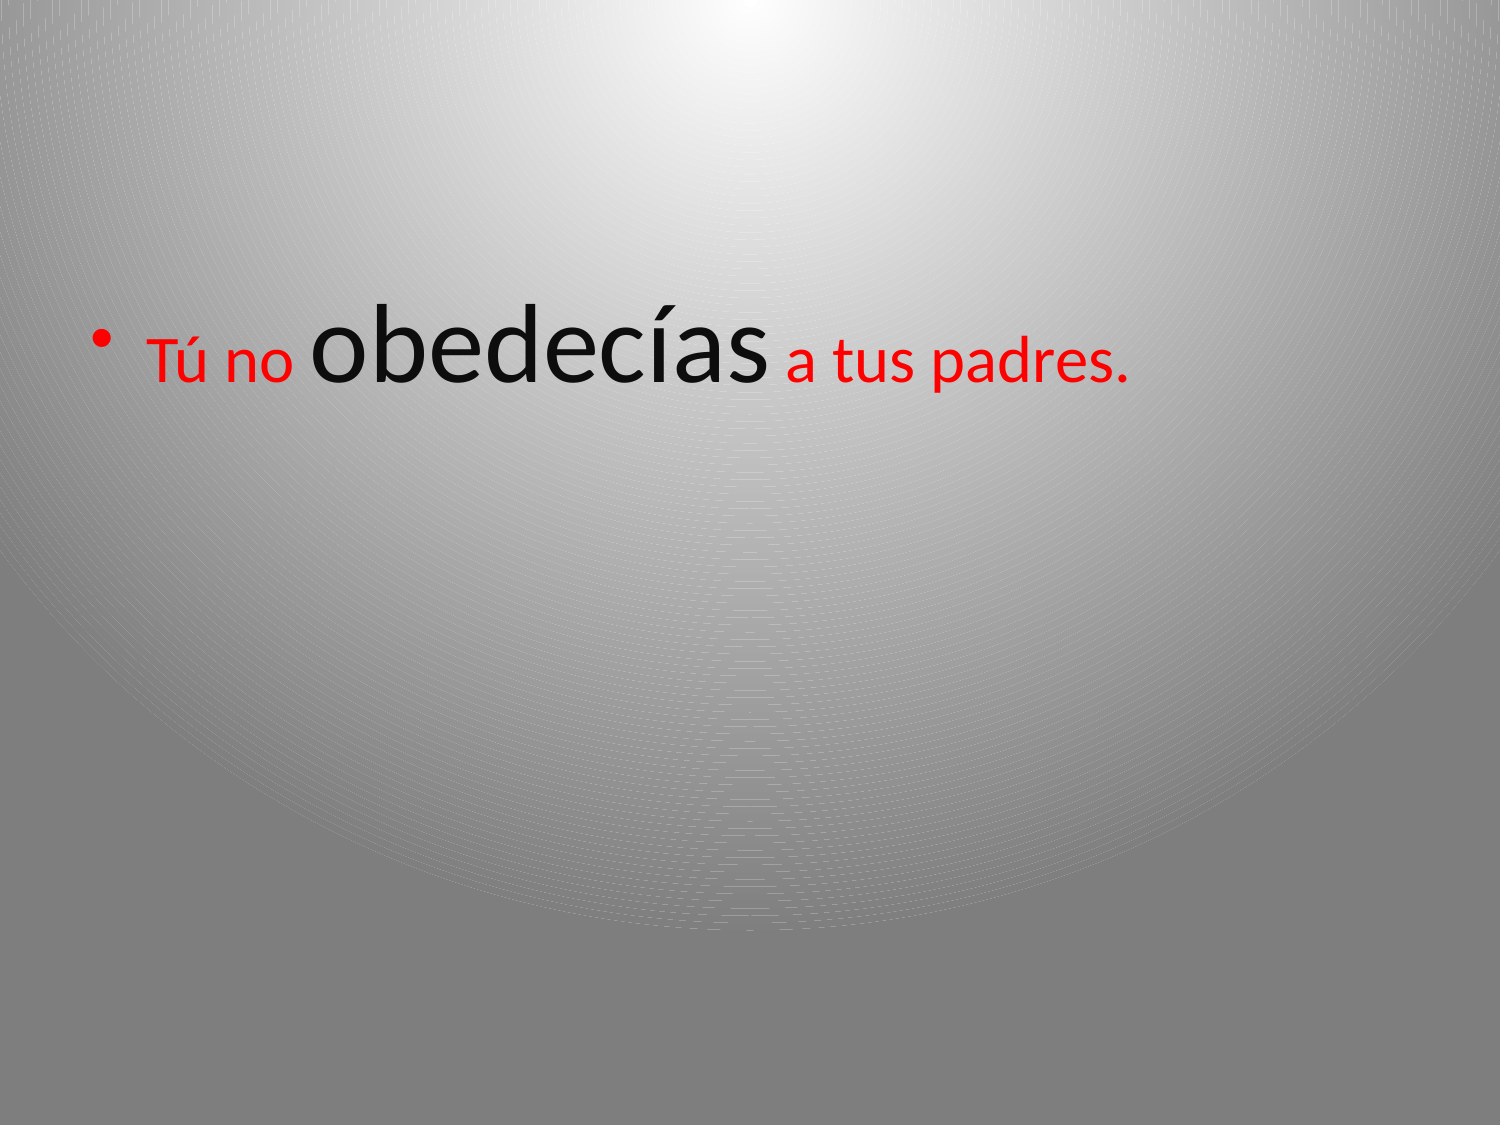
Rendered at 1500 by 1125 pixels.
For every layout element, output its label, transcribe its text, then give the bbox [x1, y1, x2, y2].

list Tú no obedecías a tus padres. [75, 262, 1425, 1005]
